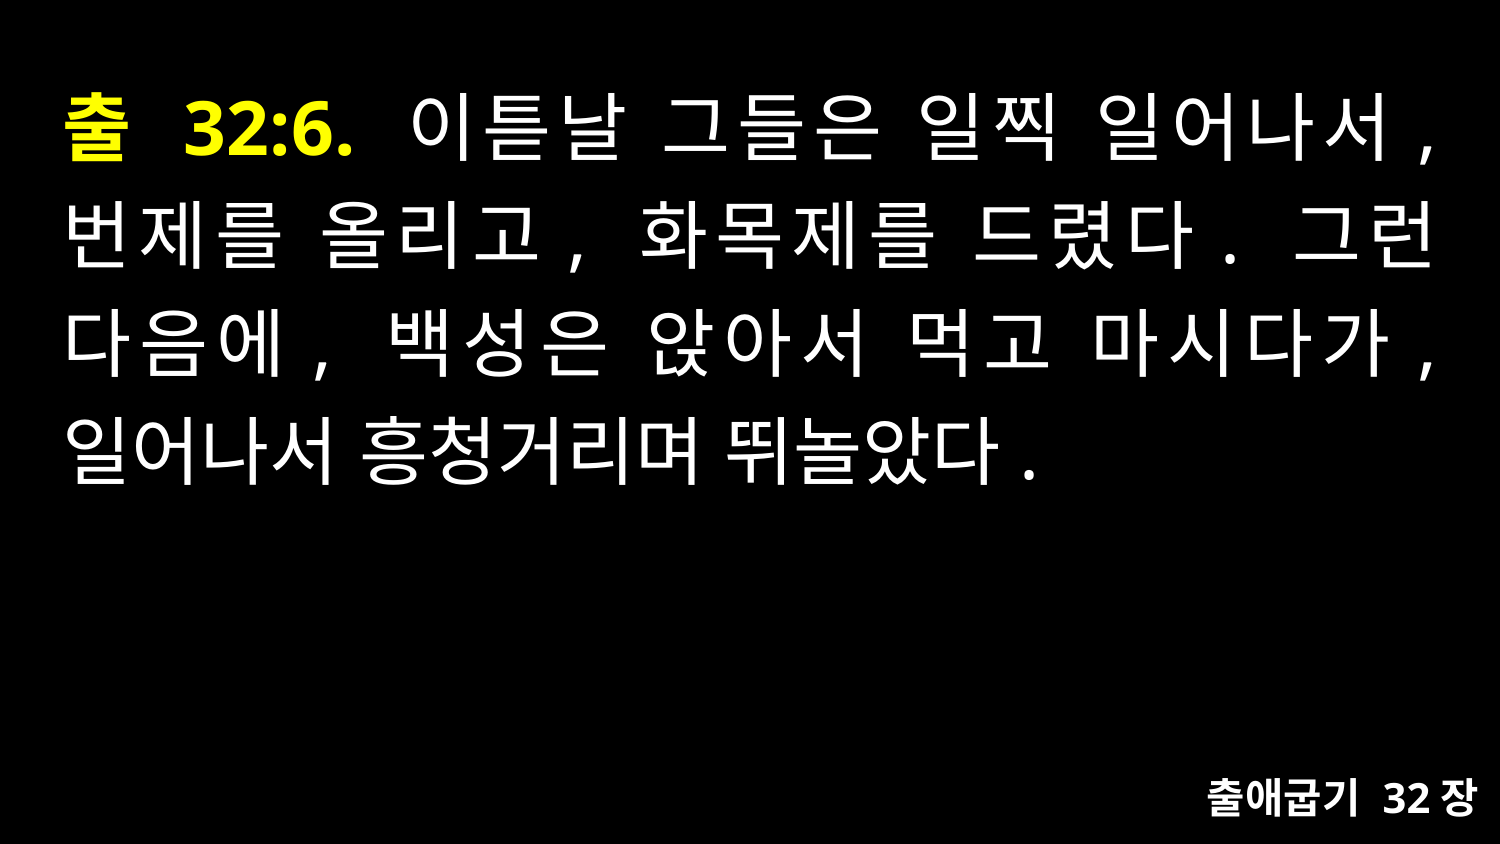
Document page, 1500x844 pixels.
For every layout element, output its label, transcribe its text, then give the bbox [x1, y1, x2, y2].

subtitle 출애굽기 32장 [916, 770, 1500, 844]
title 출 32:6. 이튿날 그들은 일찍 일어나서, 번제를 올리고, 화목제를 드렸다. 그런 다음에, 백성은 앉아서 먹고 마시다가, 일어나서 흥청거리며 뛰놀았다. [0, 0, 1500, 844]
